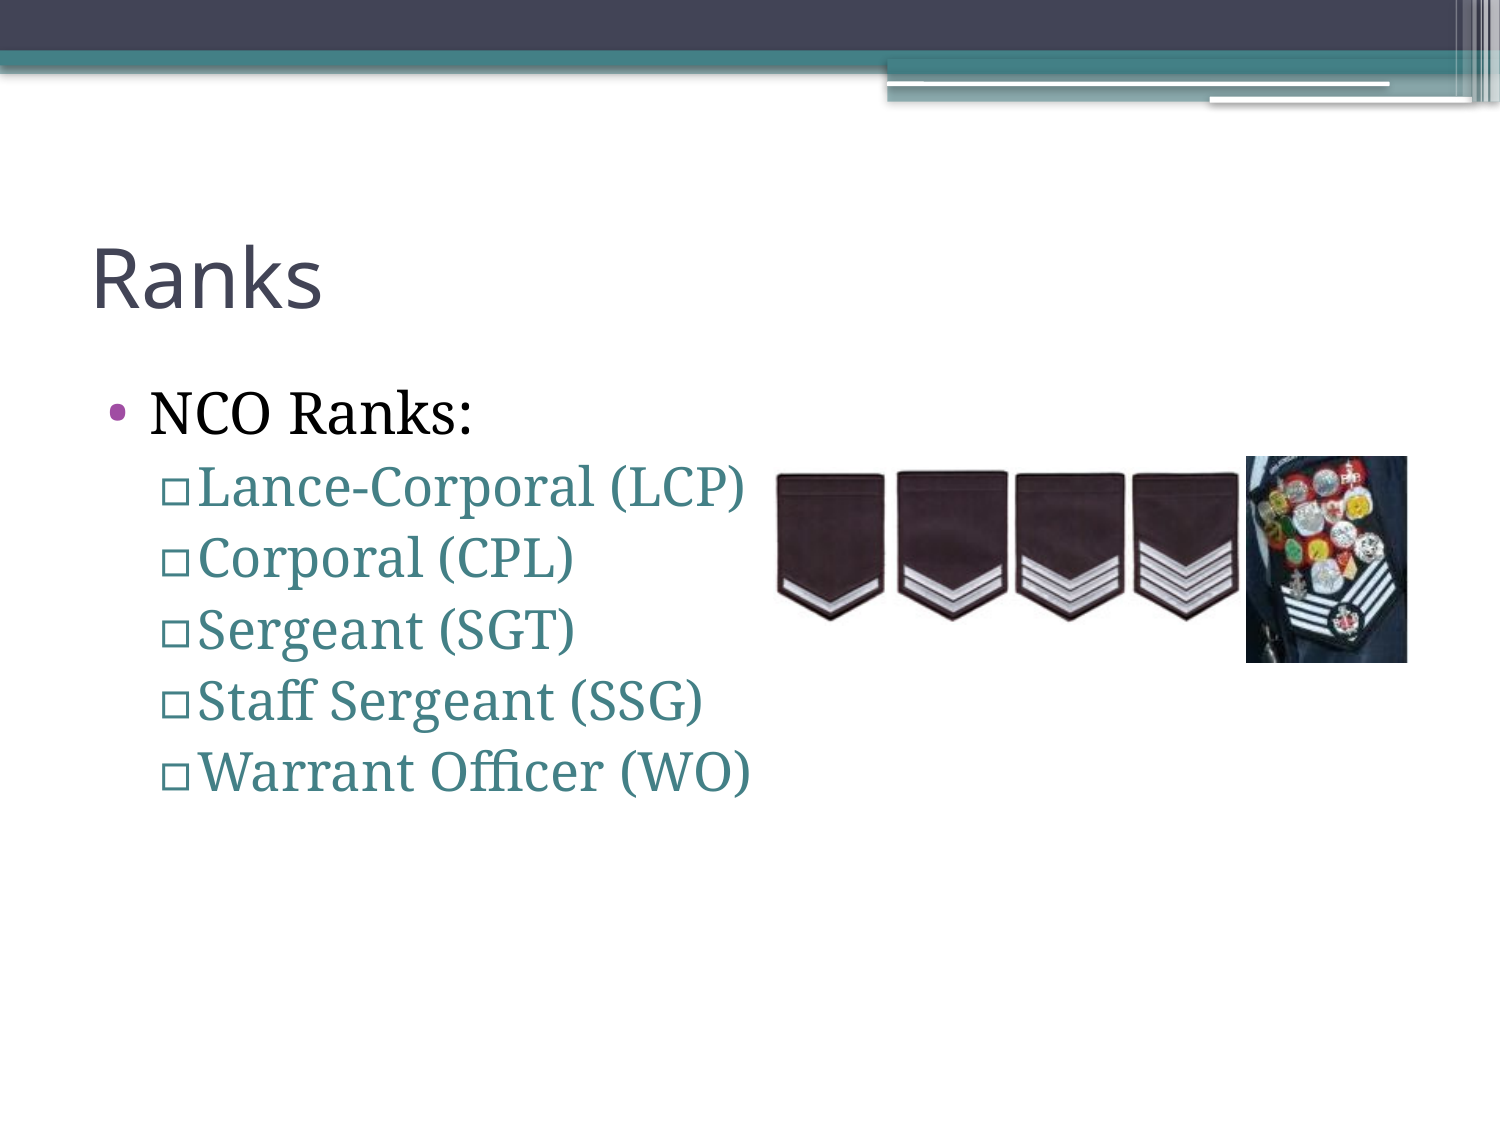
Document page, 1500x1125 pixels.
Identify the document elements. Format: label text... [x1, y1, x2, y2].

title Ranks [75, 187, 1425, 363]
picture [1245, 455, 1409, 663]
picture [891, 467, 1244, 625]
picture [773, 467, 888, 626]
list NCO Ranks: Lance-Corporal (LCP) Corporal (CPL) Sergeant (SGT) Staff Sergeant (SSG) Warrant Officer (WO) [75, 368, 1425, 1079]
